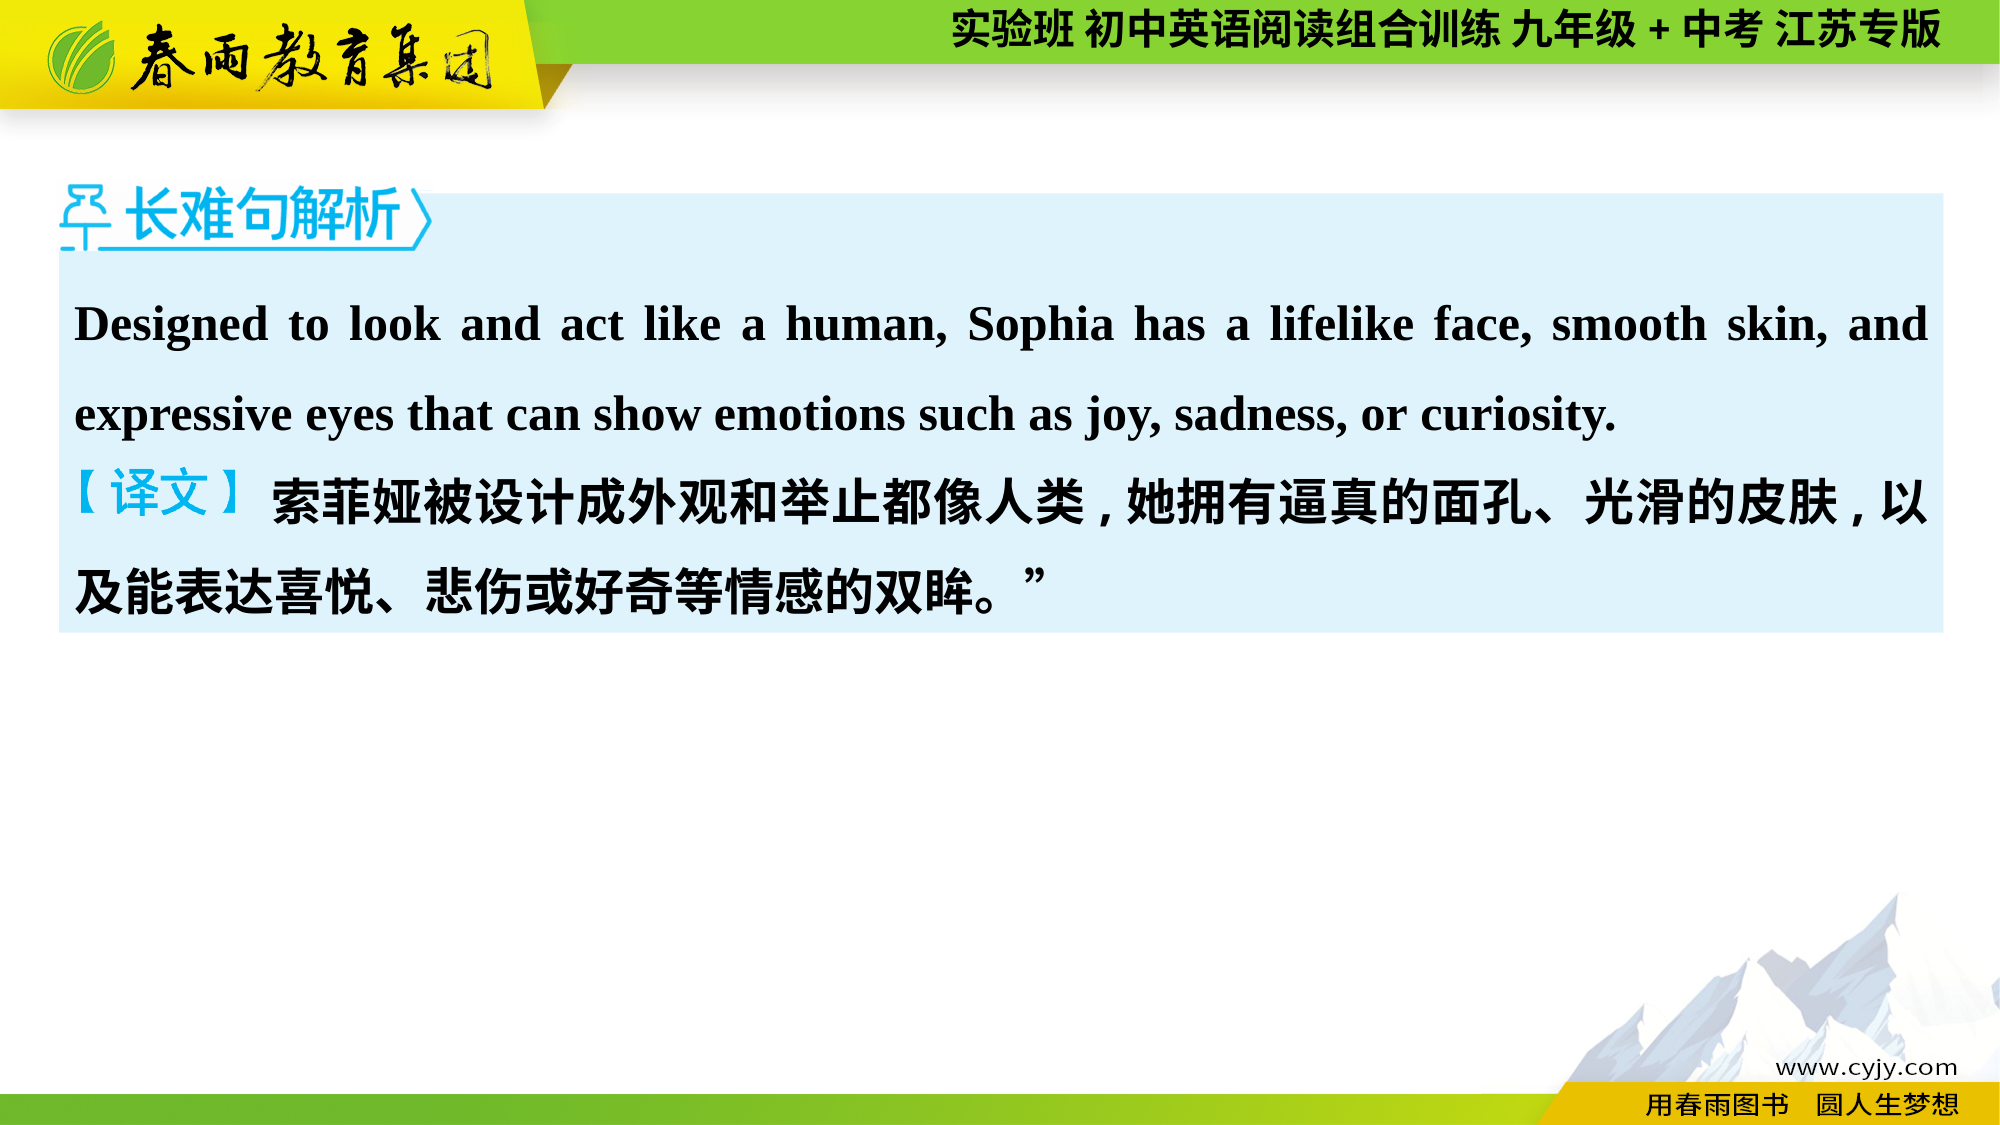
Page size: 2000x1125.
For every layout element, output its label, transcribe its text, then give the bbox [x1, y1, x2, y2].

picture [0, 0, 2000, 1125]
list Designed to look and act like a human, Sophia has a lifelike face, smooth skin, and expressive eyes that can show emotions such as joy, sadness, or curiosity. 索菲娅被设计成外观和举止都像人类,她拥有逼真的面孔、光滑的皮肤,以及能表达喜悦、悲伤或好奇等情感的双眸。” [59, 193, 1944, 633]
